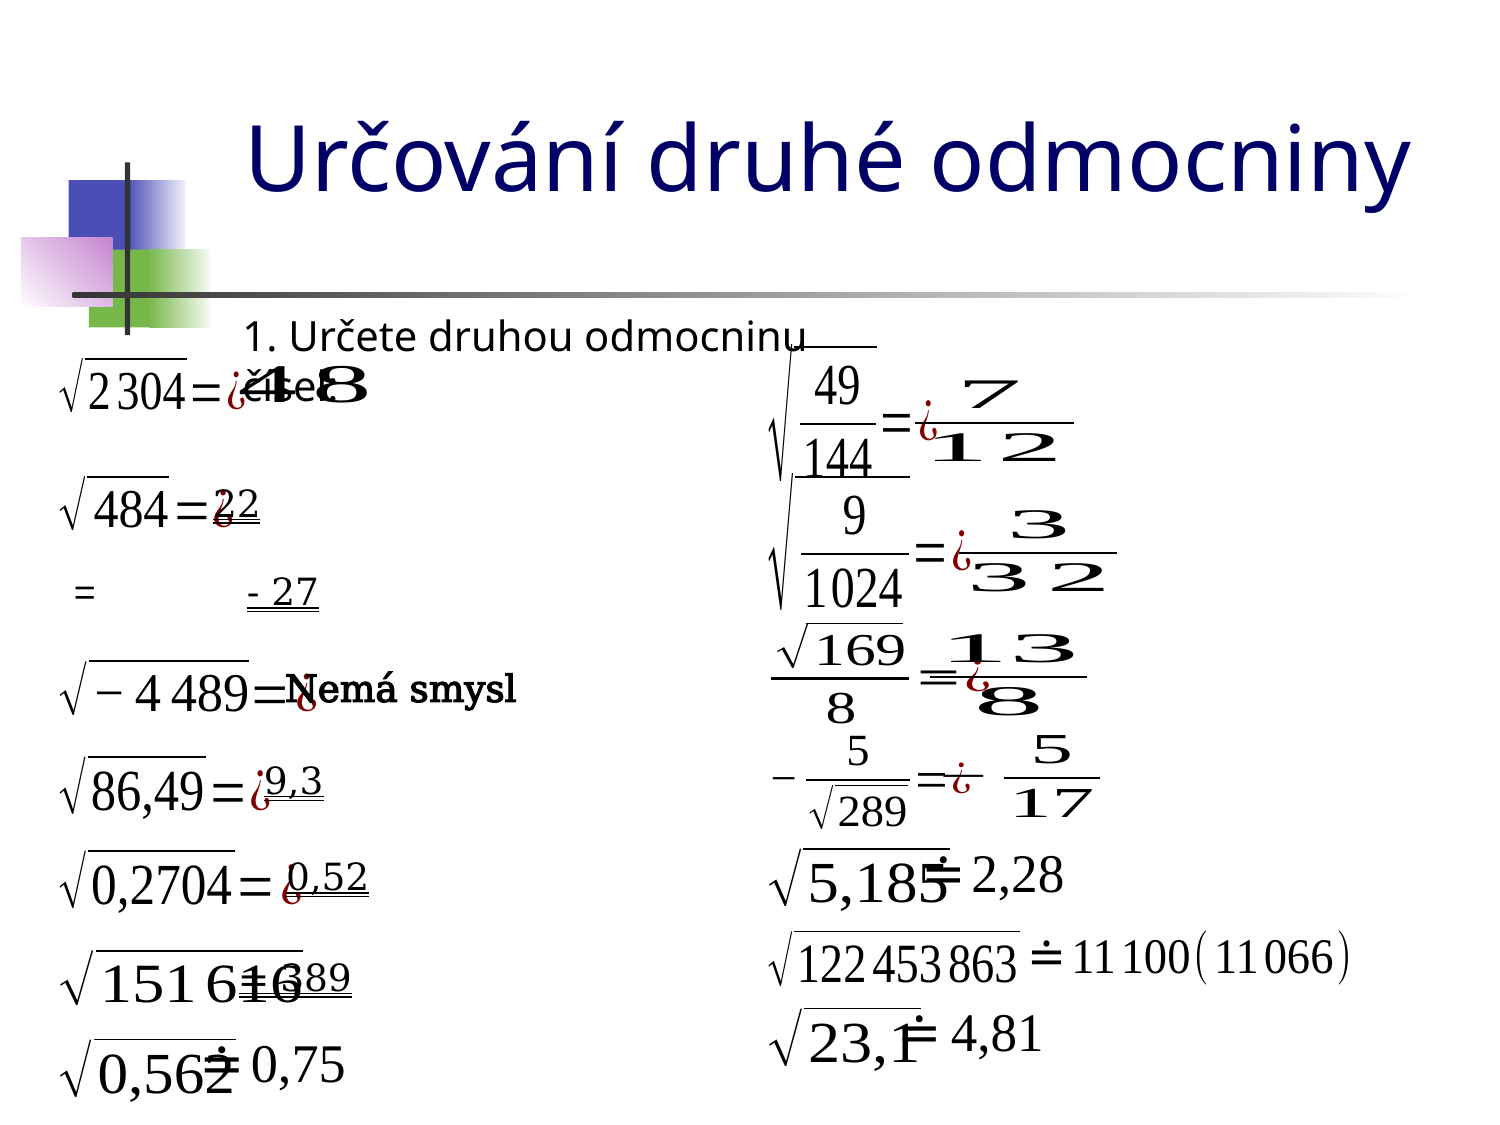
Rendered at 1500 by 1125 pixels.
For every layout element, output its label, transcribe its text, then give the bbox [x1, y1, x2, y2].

text_box 22 [198, 472, 276, 533]
text_box 9,3 [249, 749, 339, 810]
list 1. Určete druhou odmocninu čísel: [212, 301, 908, 385]
text_box - 27 [232, 560, 334, 621]
text_box 0,52 [271, 845, 385, 906]
title Určování druhé odmocniny [188, 34, 1468, 276]
text_box ≐ 389 [224, 946, 367, 1007]
text_box Nemá smysl [270, 656, 532, 717]
